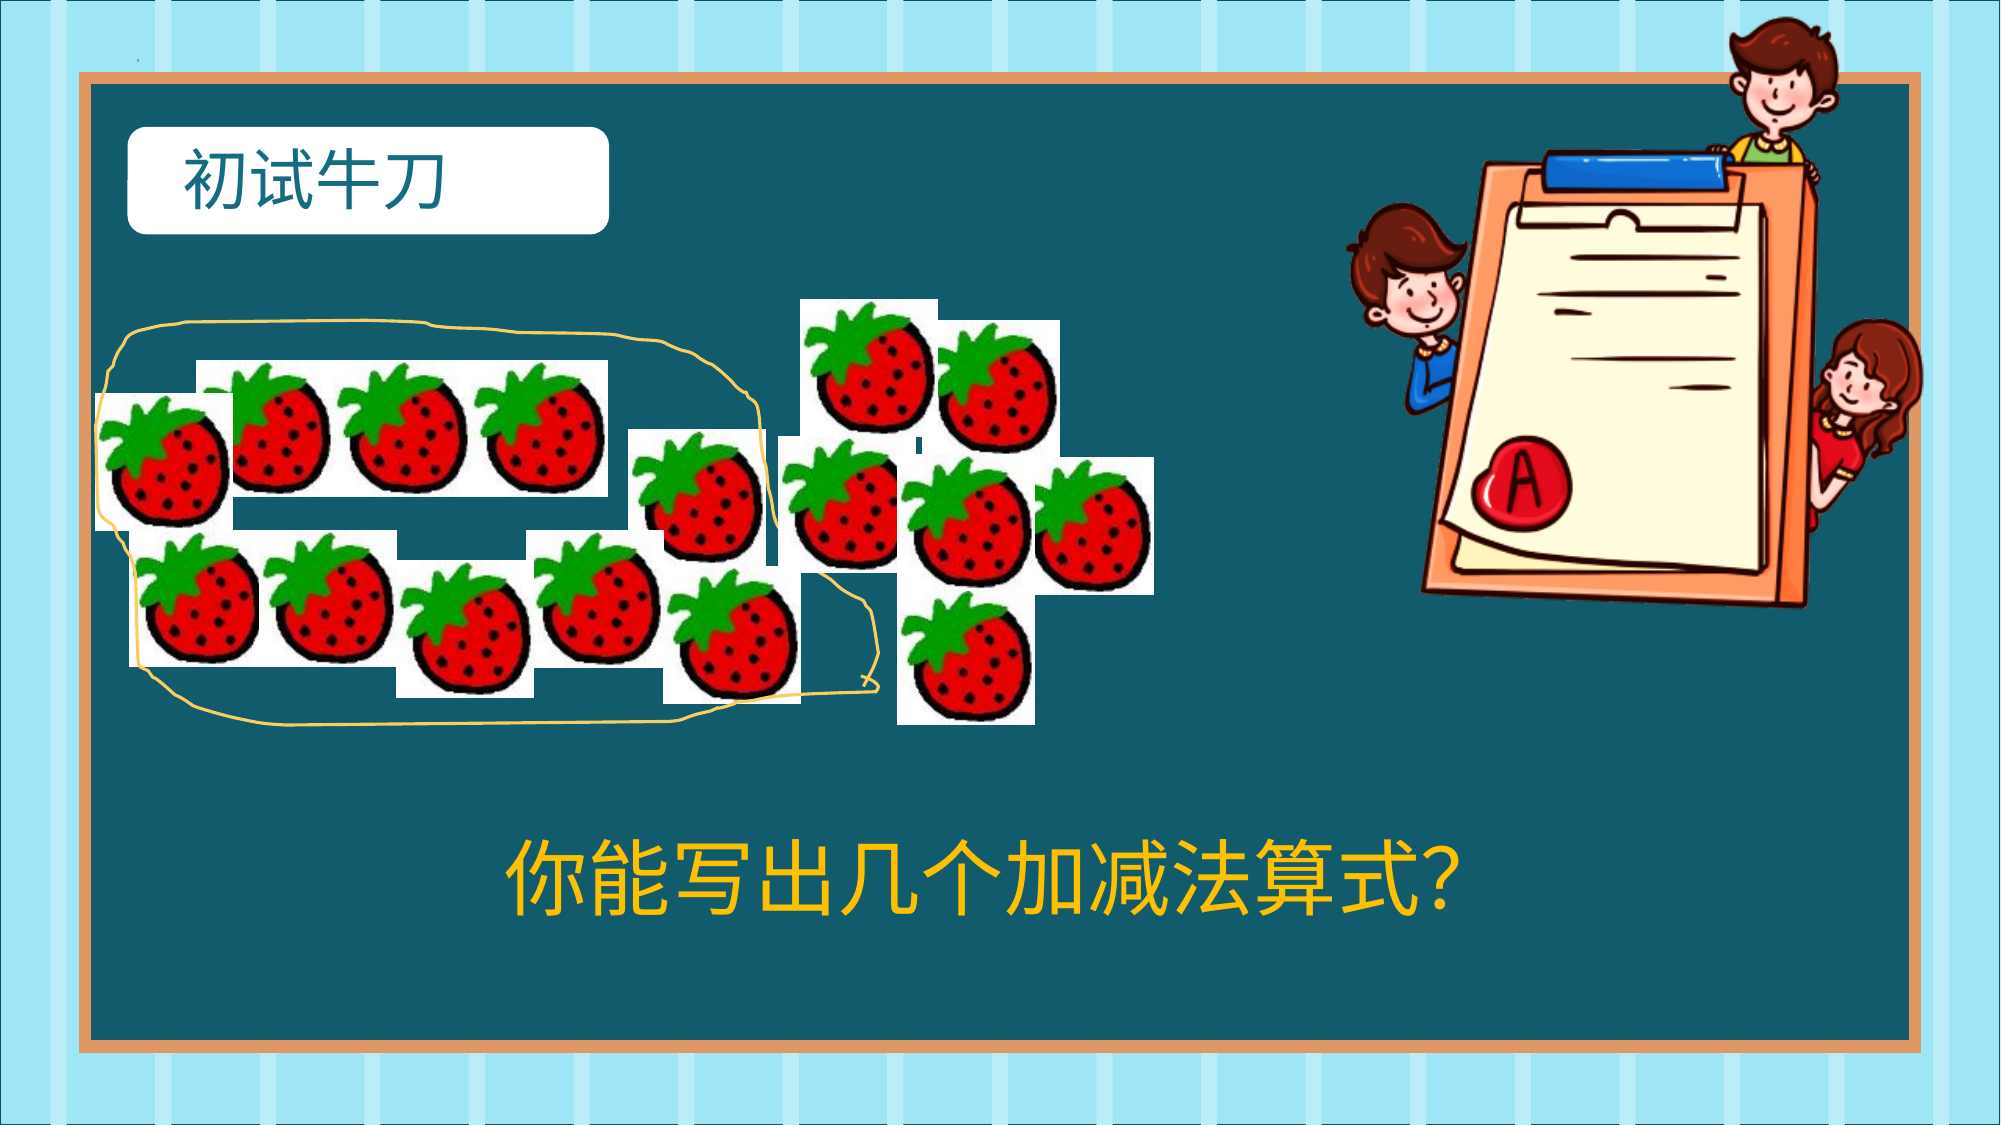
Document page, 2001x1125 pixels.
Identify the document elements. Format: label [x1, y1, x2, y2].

picture [95, 299, 1154, 725]
text_box [84, 78, 1915, 1047]
text_box [129, 128, 608, 233]
picture [1291, 0, 1988, 652]
